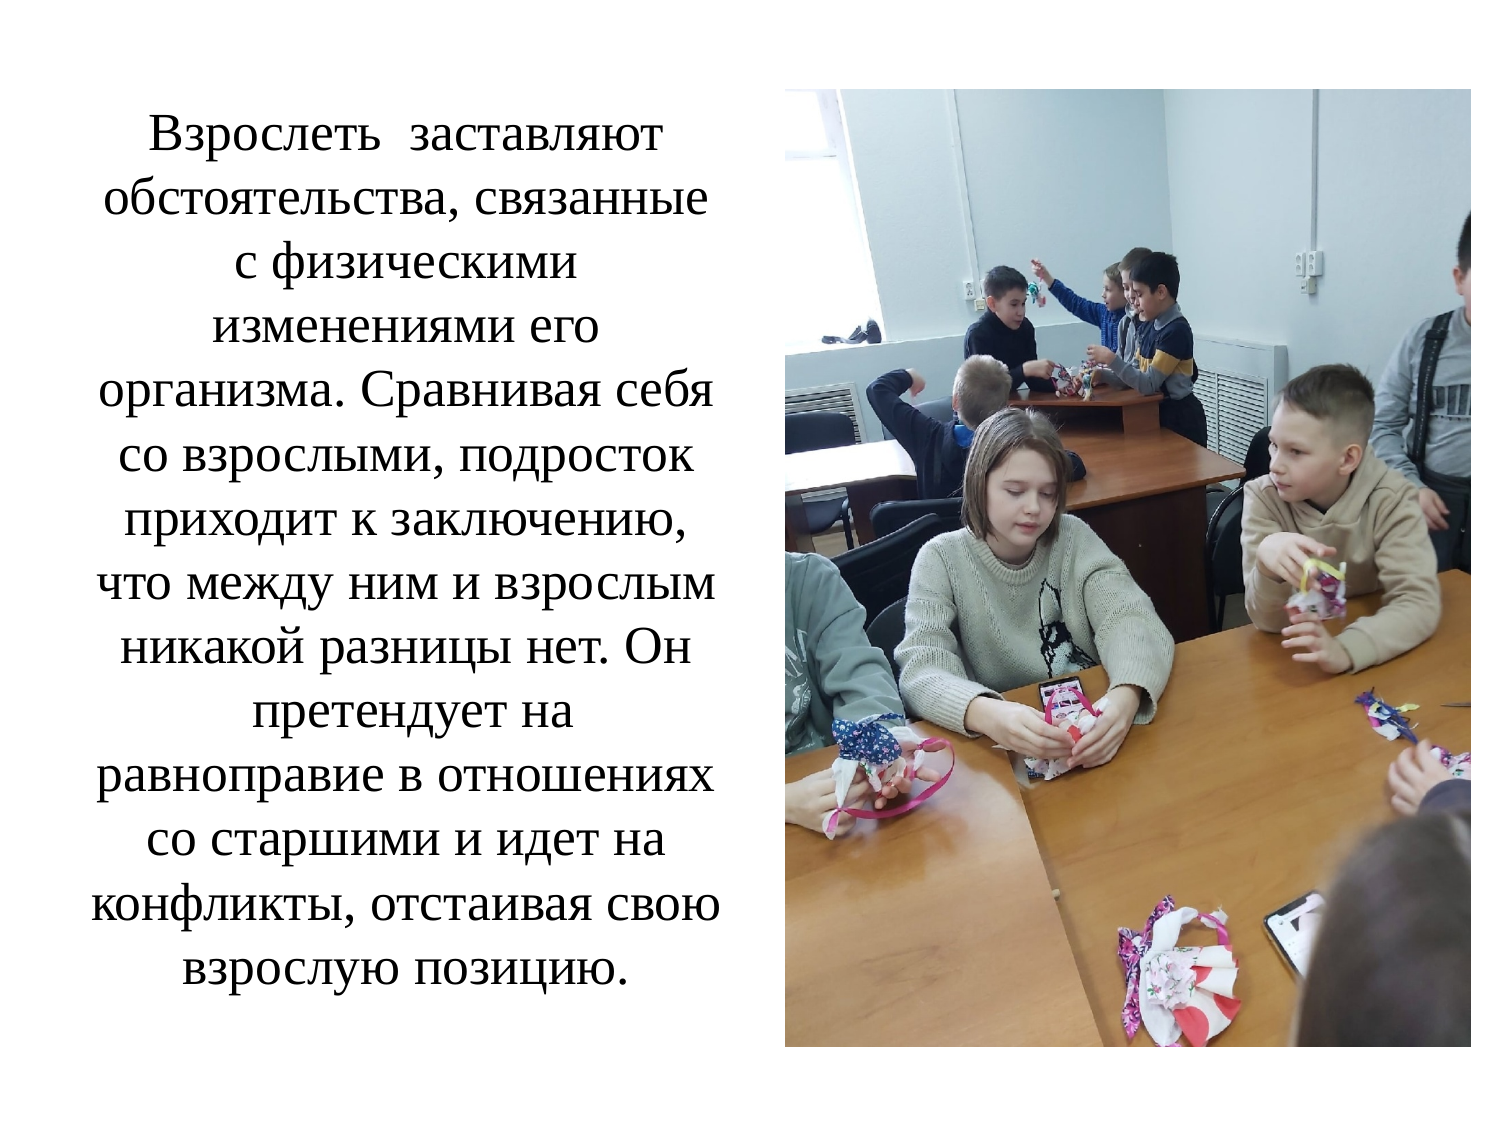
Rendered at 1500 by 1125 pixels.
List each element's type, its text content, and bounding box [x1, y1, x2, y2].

title Взрослеть заставляют обстоятельства, связанные с физическими изменениями его организма. Сравнивая себя со взрослыми, подросток приходит к заключению, что между ним и взрослым никакой разницы нет. Он претендует на равноправие в отношениях со старшими и идет на конфликты, отстаивая свою взрослую позицию. [75, 45, 739, 1047]
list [785, 89, 1471, 1047]
